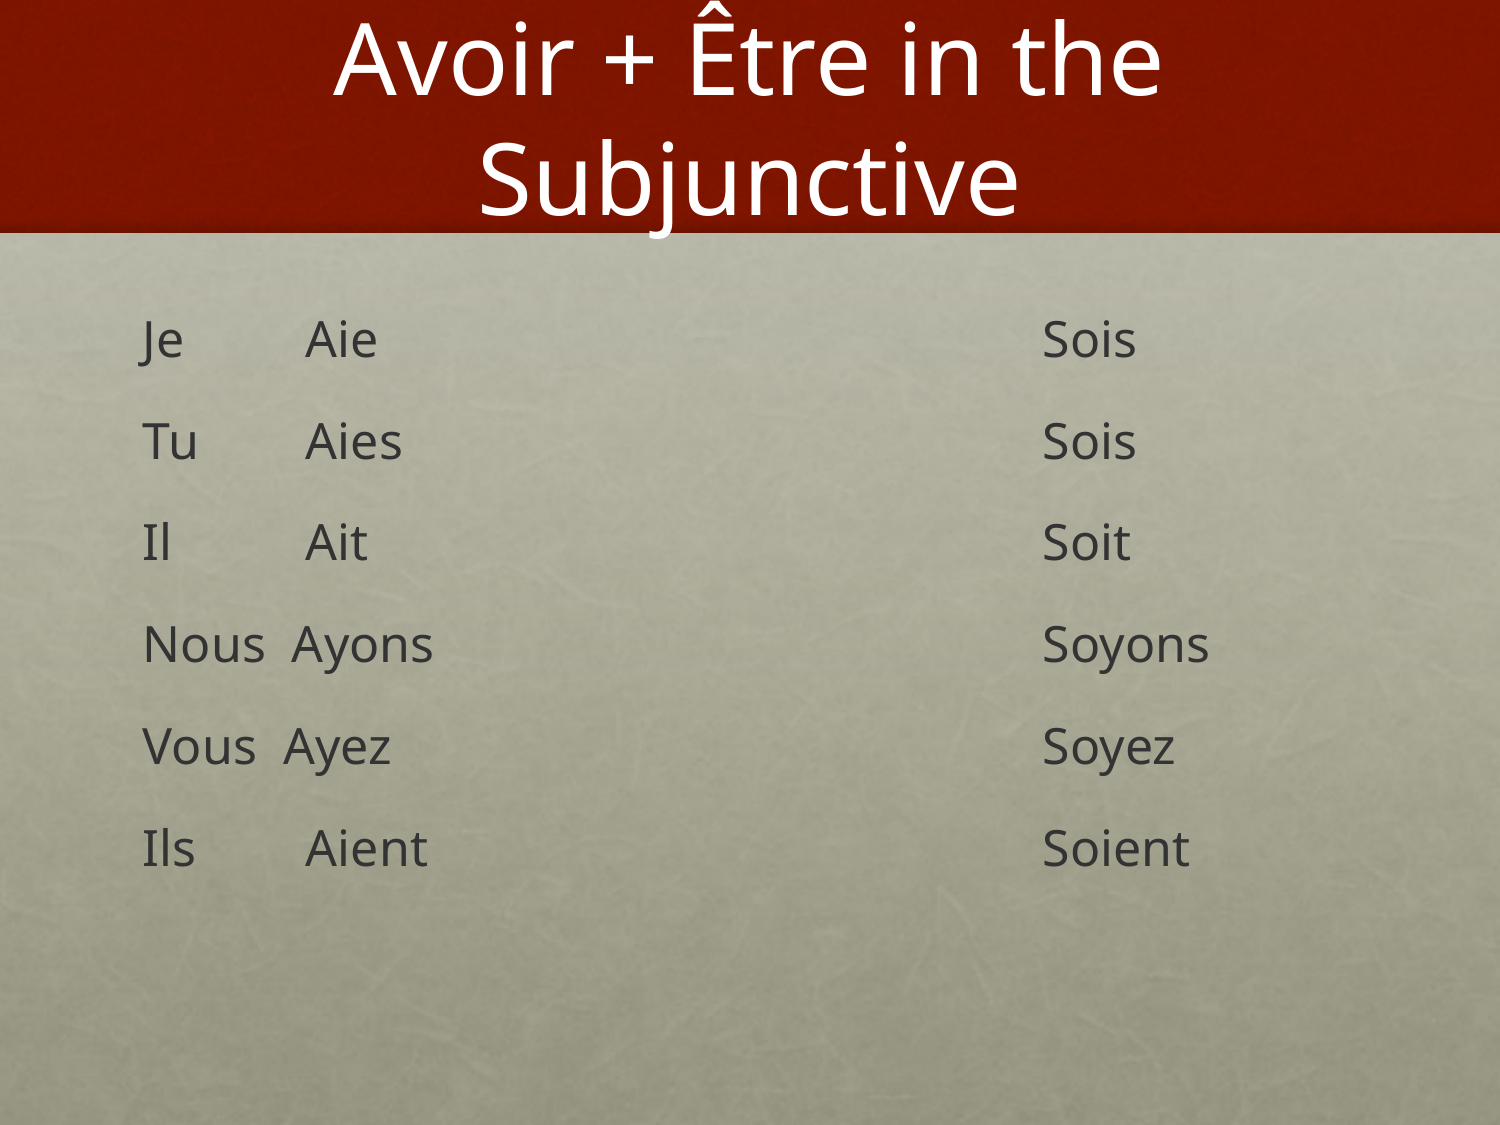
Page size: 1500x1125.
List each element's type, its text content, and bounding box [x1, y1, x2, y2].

title Avoir + Être in the Subjunctive [127, 10, 1372, 221]
picture [0, 214, 1500, 1125]
list Je Aie Sois Tu Aies Sois Il Ait Soit Nous Ayons Soyons Vous Ayez Soyez Ils Aient Soient [127, 299, 1372, 1005]
